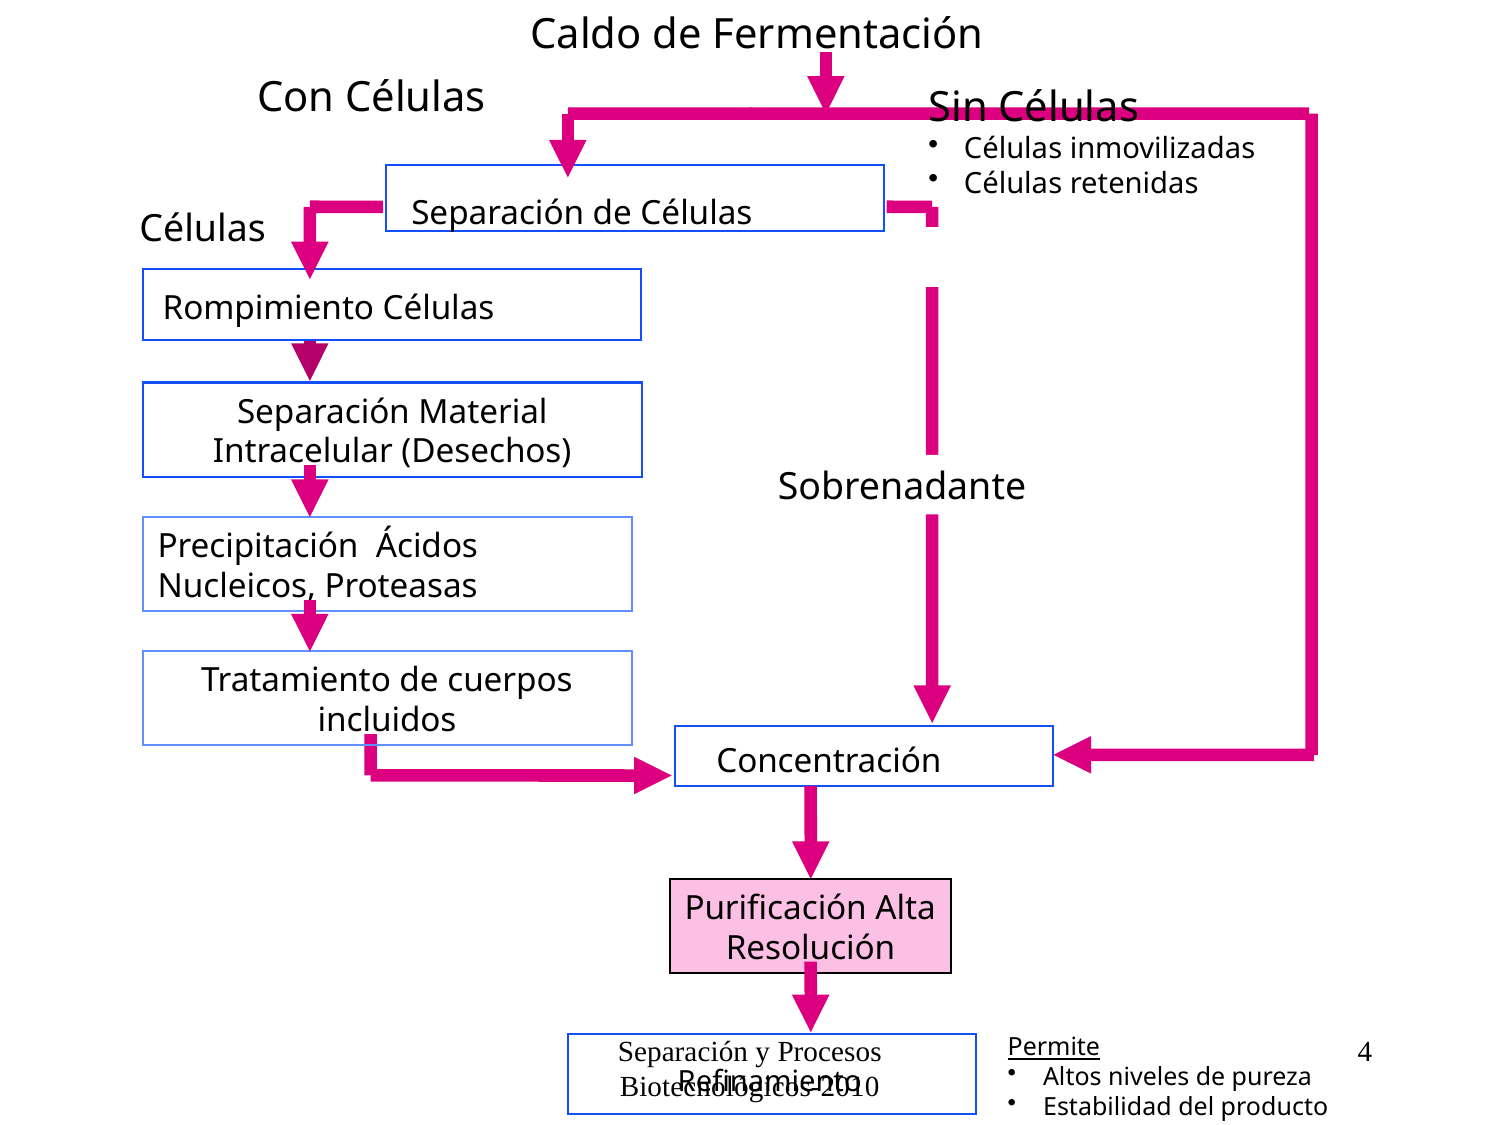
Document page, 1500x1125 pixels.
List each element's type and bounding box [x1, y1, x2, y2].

text_box [112, 0, 1388, 1125]
